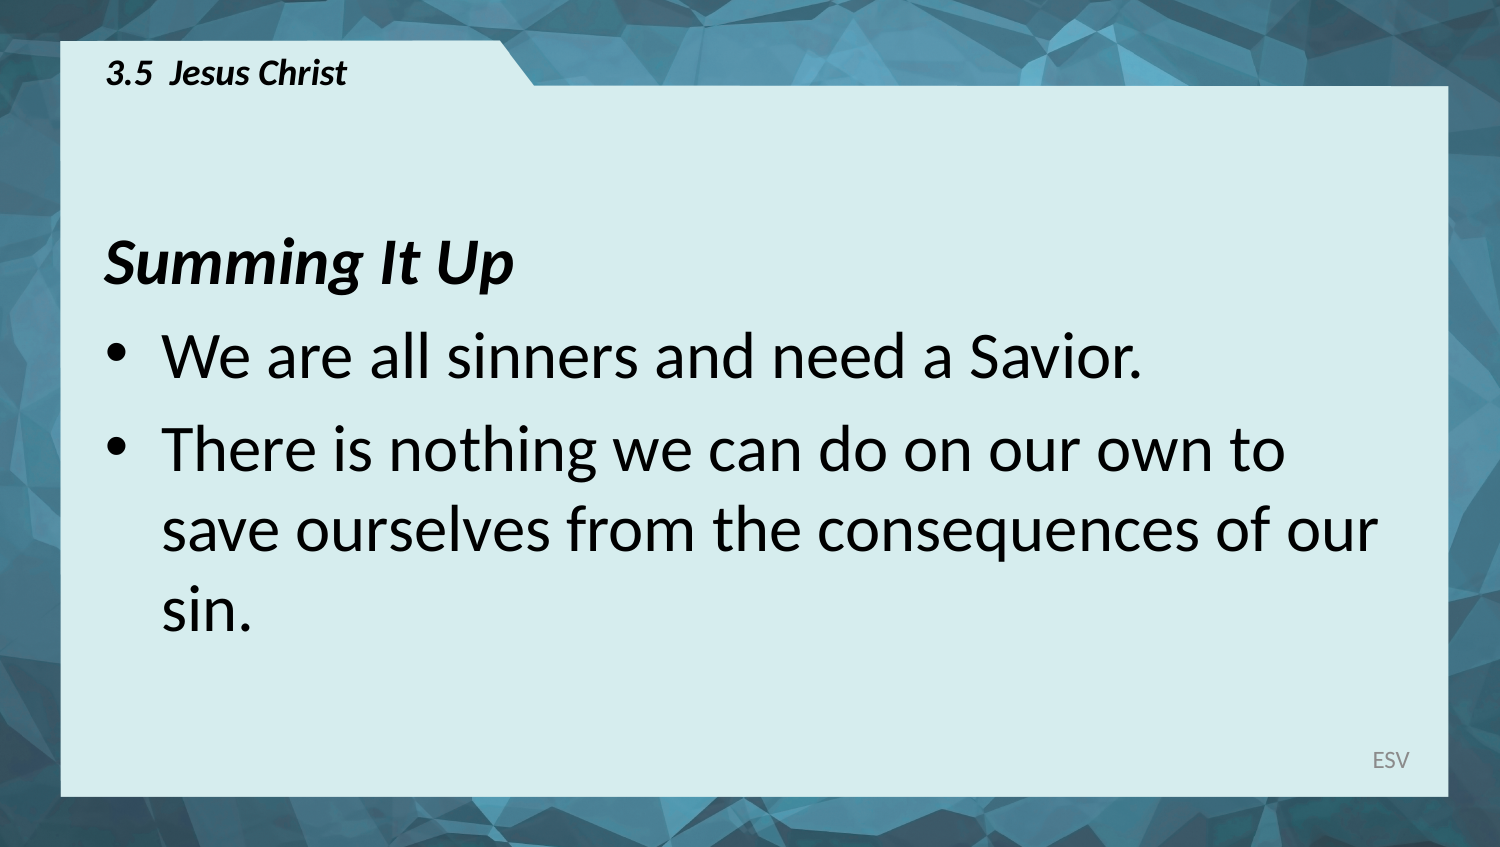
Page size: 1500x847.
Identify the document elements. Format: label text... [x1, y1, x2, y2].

footer ESV [950, 736, 1425, 782]
picture [0, 0, 1500, 847]
title 3.5 Jesus Christ [89, 33, 1420, 108]
list Summing It Up We are all sinners and need a Savior. There is nothing we can do on our own to save ourselves from the consequences of our sin. [89, 141, 1403, 722]
